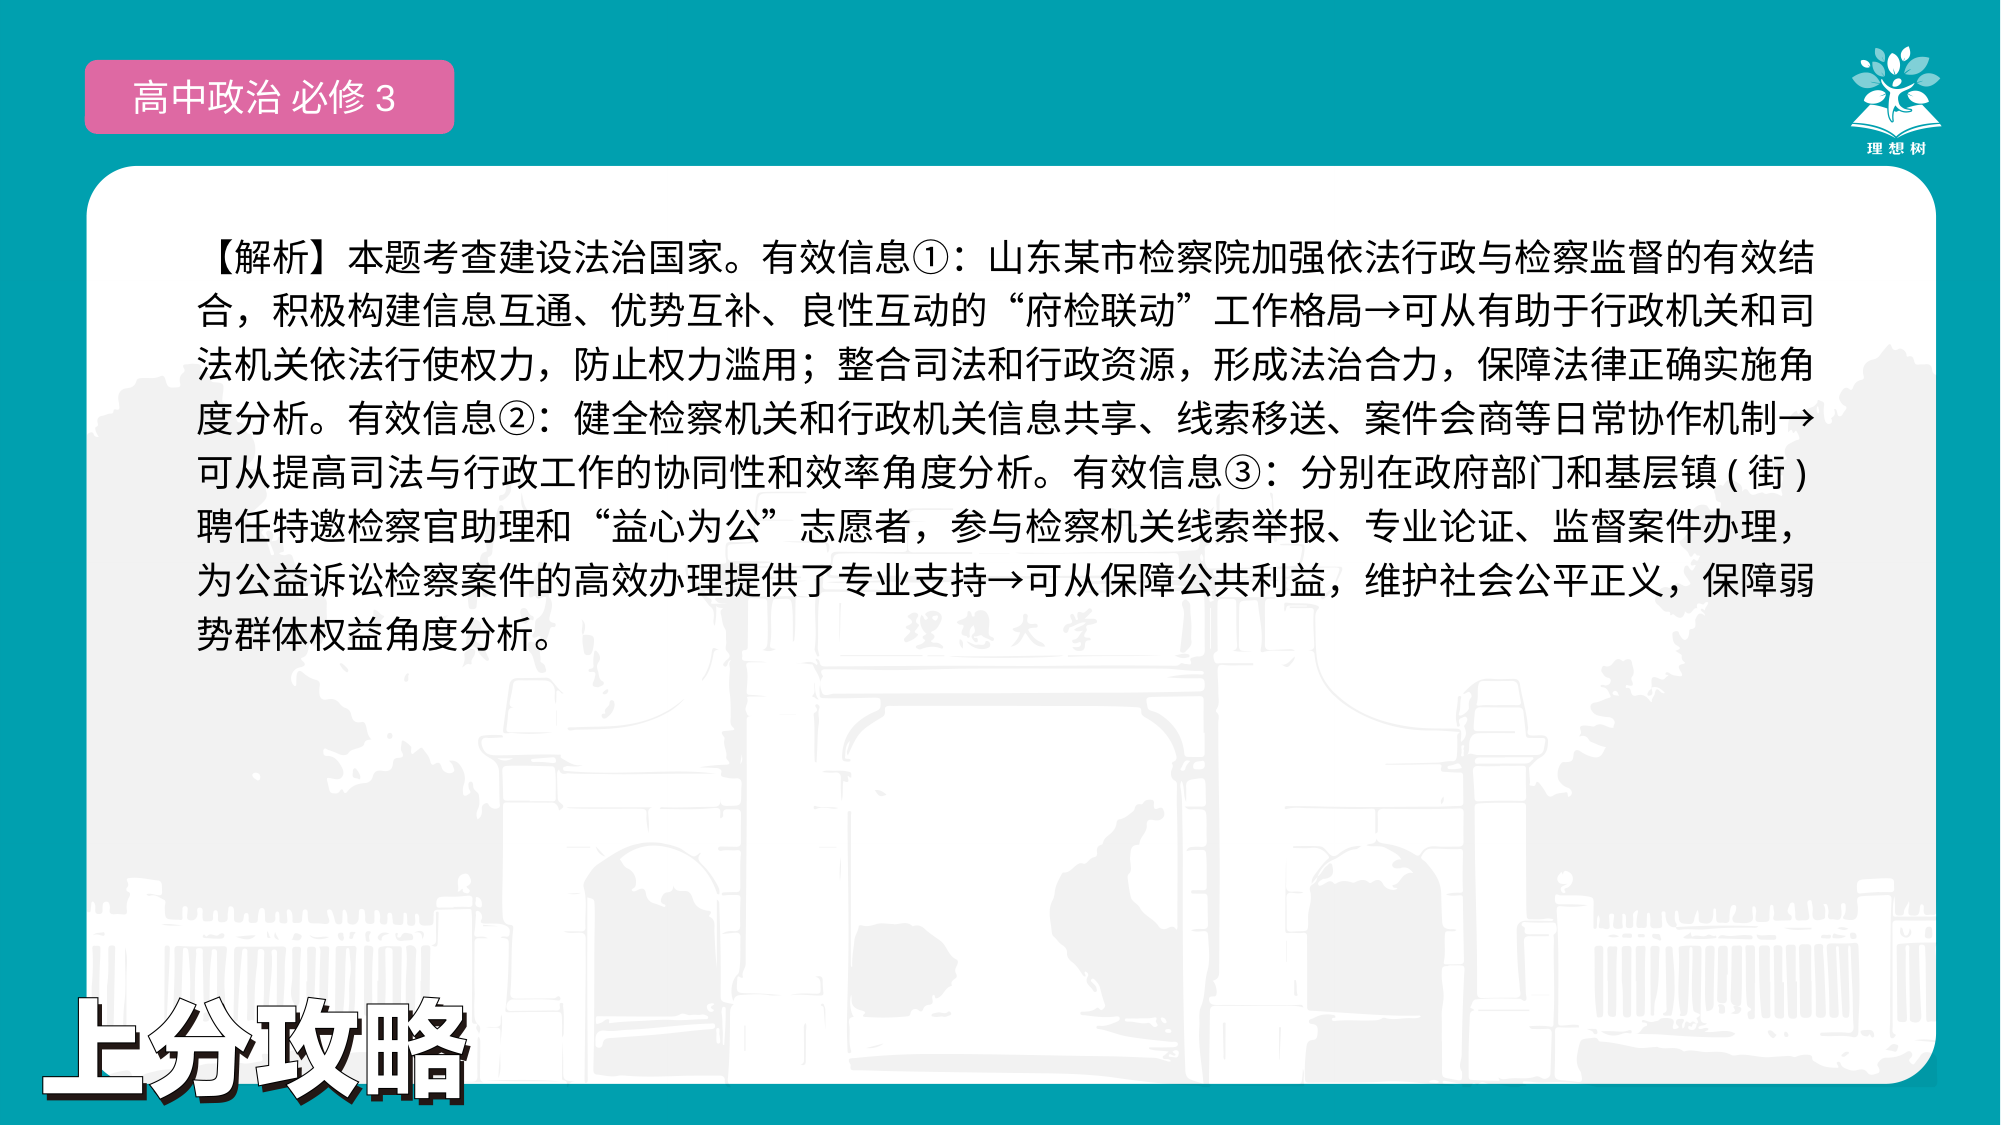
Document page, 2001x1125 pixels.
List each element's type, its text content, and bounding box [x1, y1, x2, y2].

picture [0, 0, 2001, 1125]
text_box 【解析】本题考查建设法治国家。有效信息①：山东某市检察院加强依法行政与检察监督的有效结合，积极构建信息互通、优势互补、良性互动的“府检联动”工作格局→可从有助于行政机关和司法机关依法行使权力，防止权力滥用；整合司法和行政资源，形成法治合力，保障法律正确实施角度分析。有效信息②：健全检察机关和行政机关信息共享、线索移送、案件会商等日常协作机制→可从提高司法与行政工作的协同性和效率角度分析。有效信息③：分别在政府部门和基层镇(街)聘任特邀检察官助理和“益心为公”志愿者，参与检察机关线索举报、专业论证、监督案件办理，为公益诉讼检察案件的高效办理提供了专业支持→可从保障公共利益，维护社会公平正义，保障弱势群体权益角度分析。 [181, 217, 1831, 664]
text_box 高中政治 必修3 [83, 58, 456, 135]
